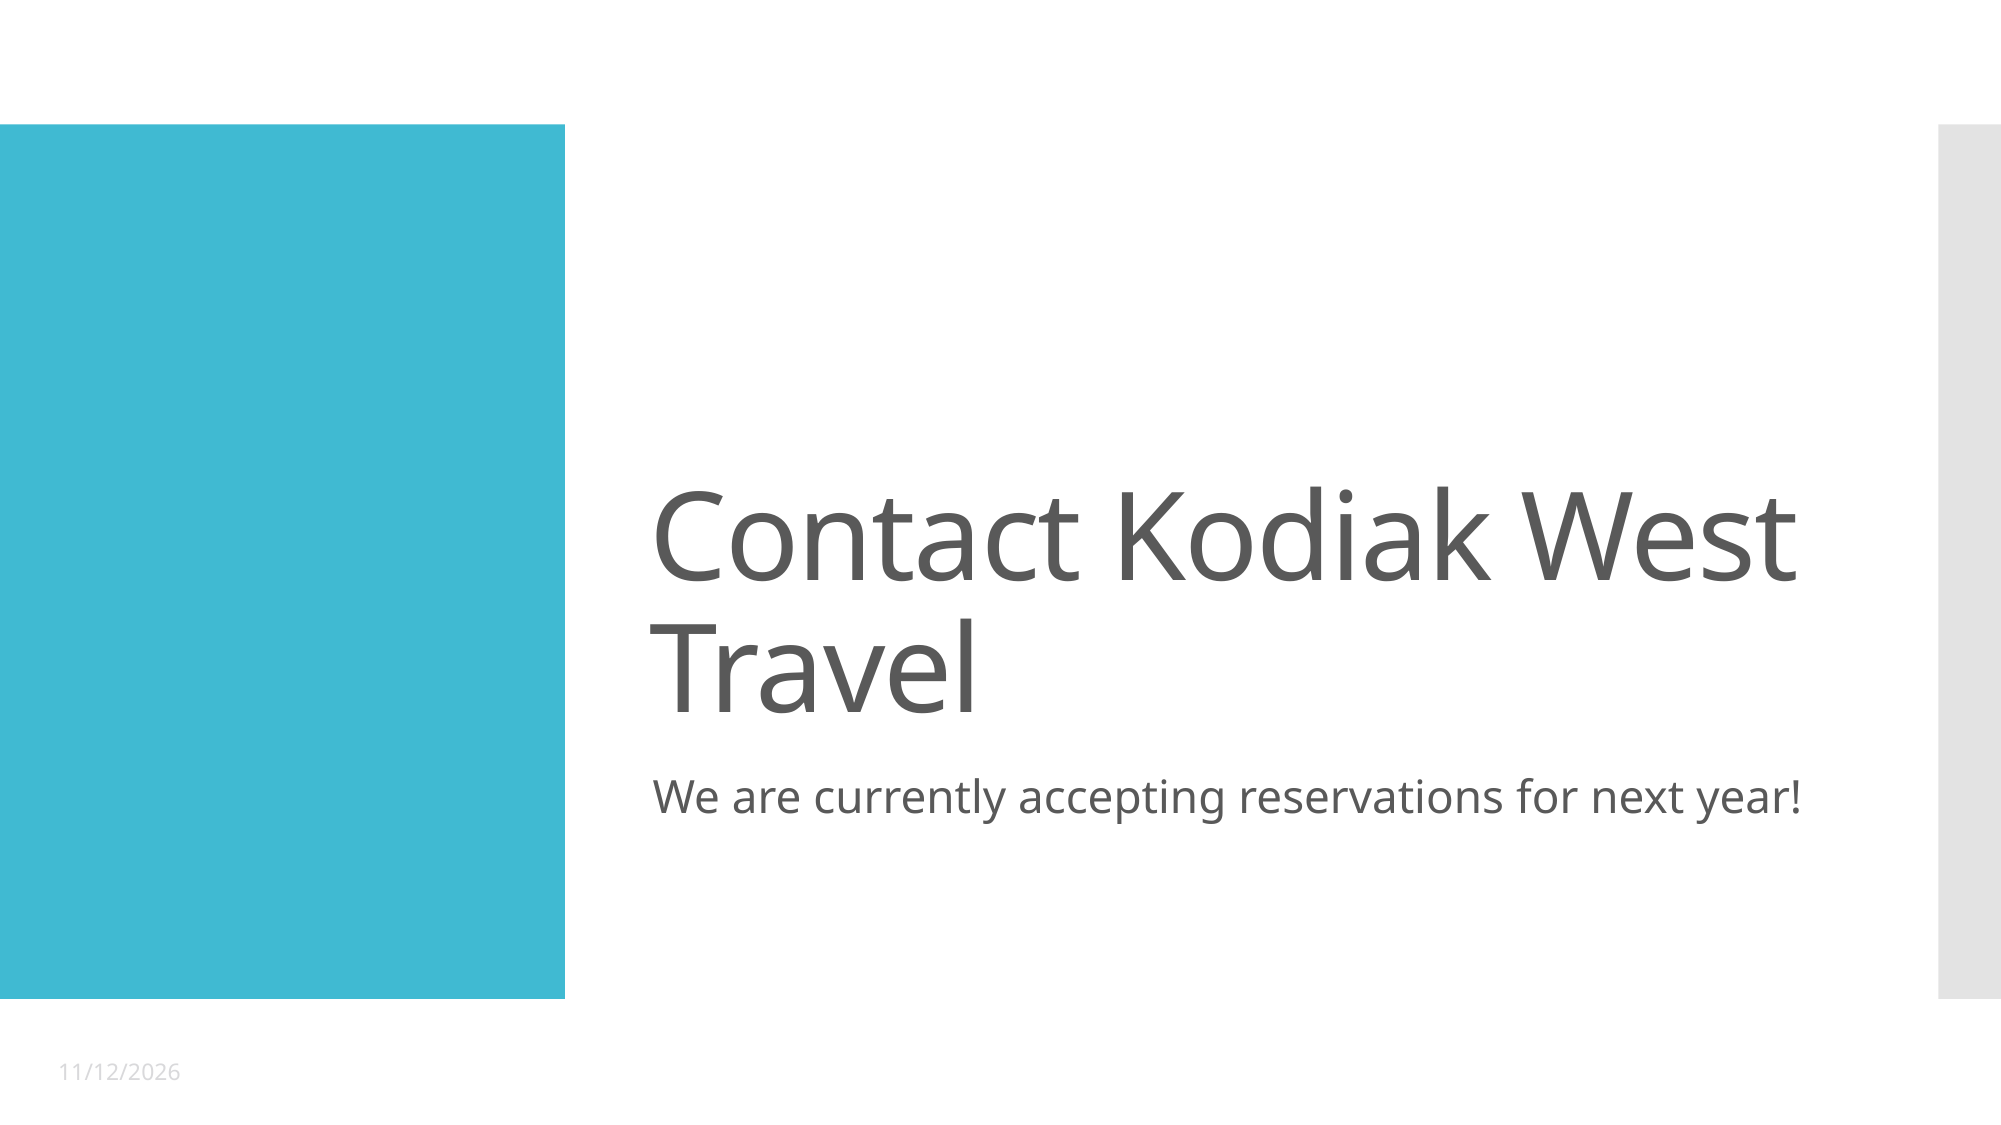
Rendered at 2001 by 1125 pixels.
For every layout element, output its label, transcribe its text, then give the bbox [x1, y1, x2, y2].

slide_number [43, 1042, 493, 1103]
list We are currently accepting reservations for next year! [637, 766, 1838, 917]
title Contact Kodiak West Travel [634, 213, 1835, 747]
